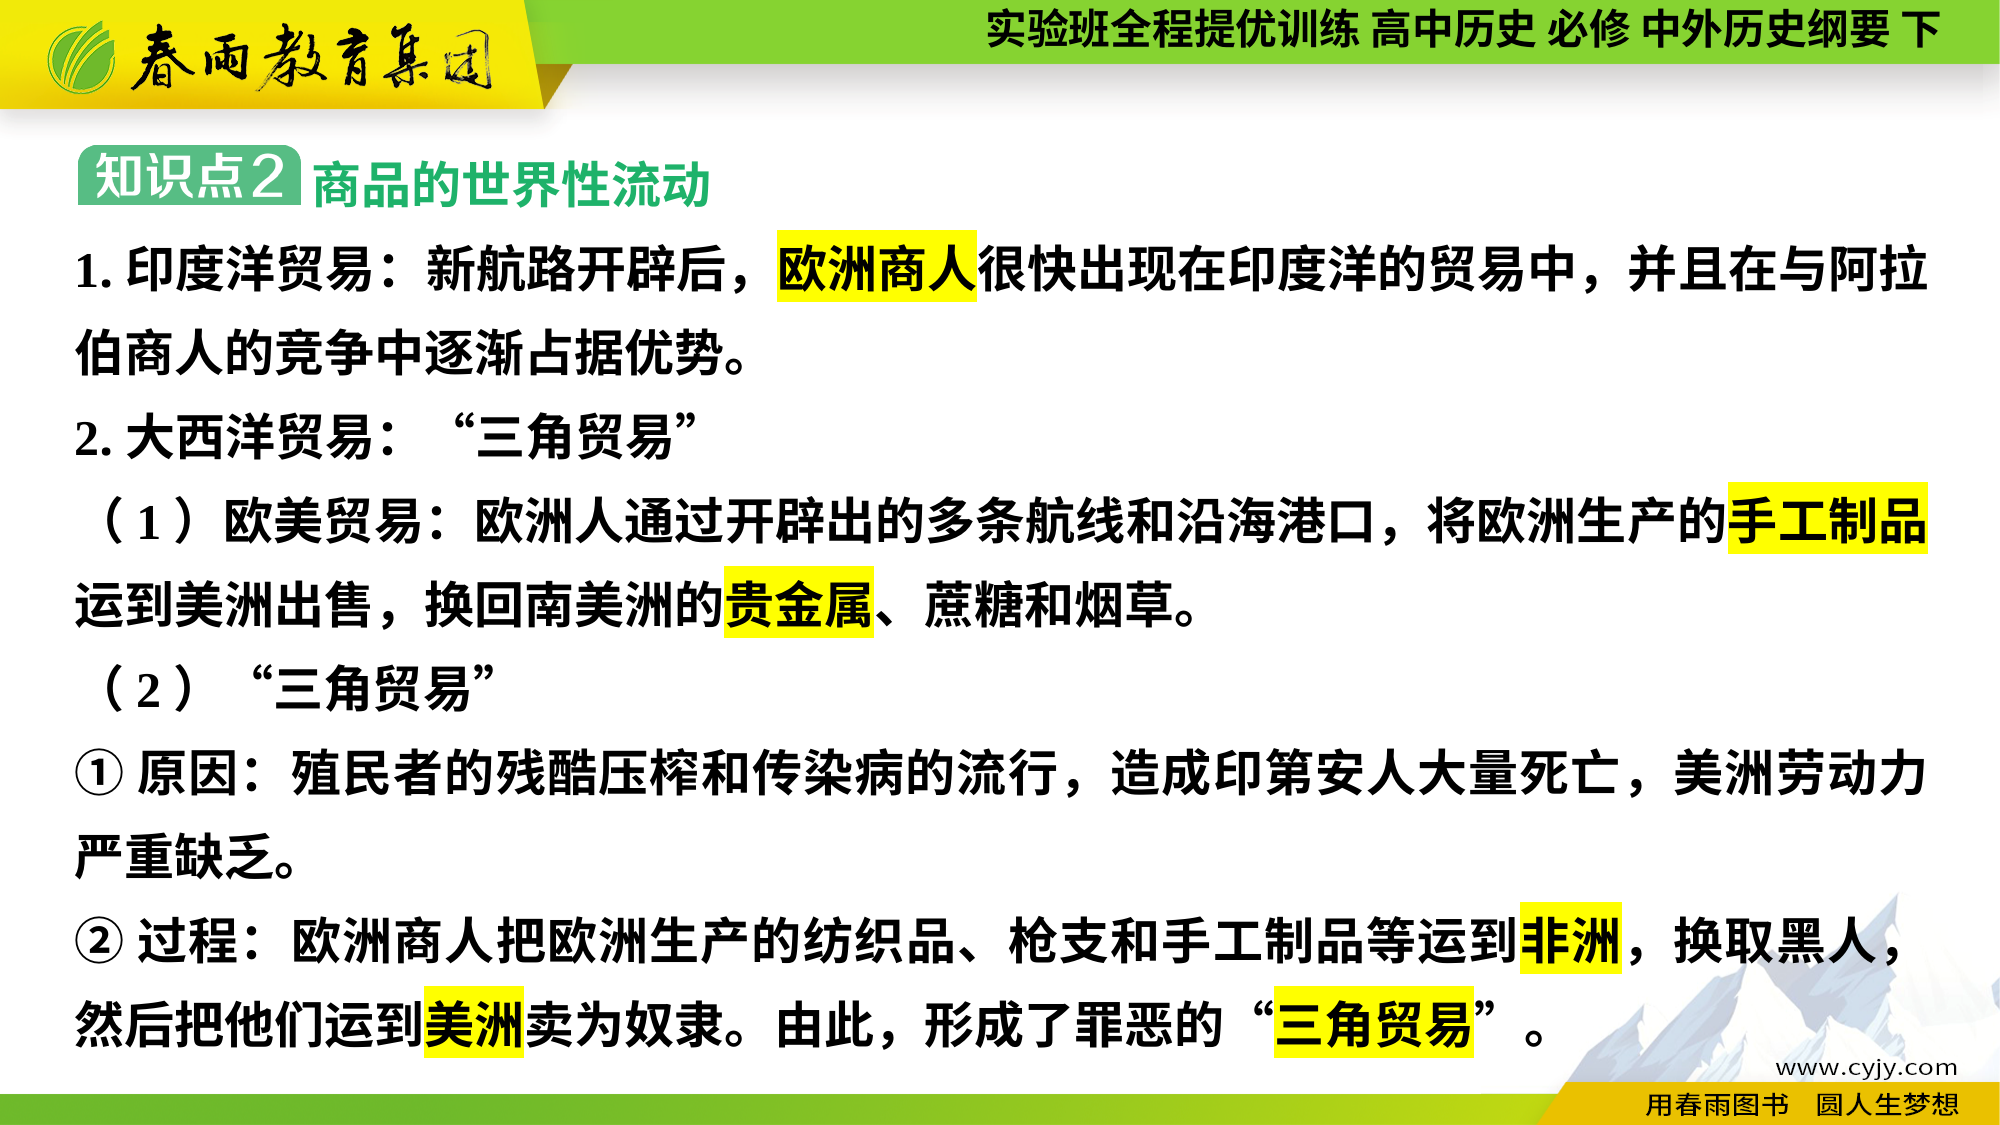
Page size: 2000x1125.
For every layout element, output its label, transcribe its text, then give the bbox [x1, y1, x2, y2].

list 商品的世界性流动 1.印度洋贸易：新航路开辟后，欧洲商人很快出现在印度洋的贸易中，并且在与阿拉伯商人的竞争中逐渐占据优势。 2.大西洋贸易：“三角贸易” （1）欧美贸易：欧洲人通过开辟出的多条航线和沿海港口，将欧洲生产的手工制品运到美洲出售，换回南美洲的贵金属、蔗糖和烟草。 （2）“三角贸易” ①原因：殖民者的残酷压榨和传染病的流行，造成印第安人大量死亡，美洲劳动力严重缺乏。 ②过程：欧洲商人把欧洲生产的纺织品、枪支和手工制品等运到非洲，换取黑人，然后把他们运到美洲卖为奴隶。由此，形成了罪恶的“三角贸易”。 [59, 122, 1944, 1061]
picture [0, 0, 2000, 1125]
